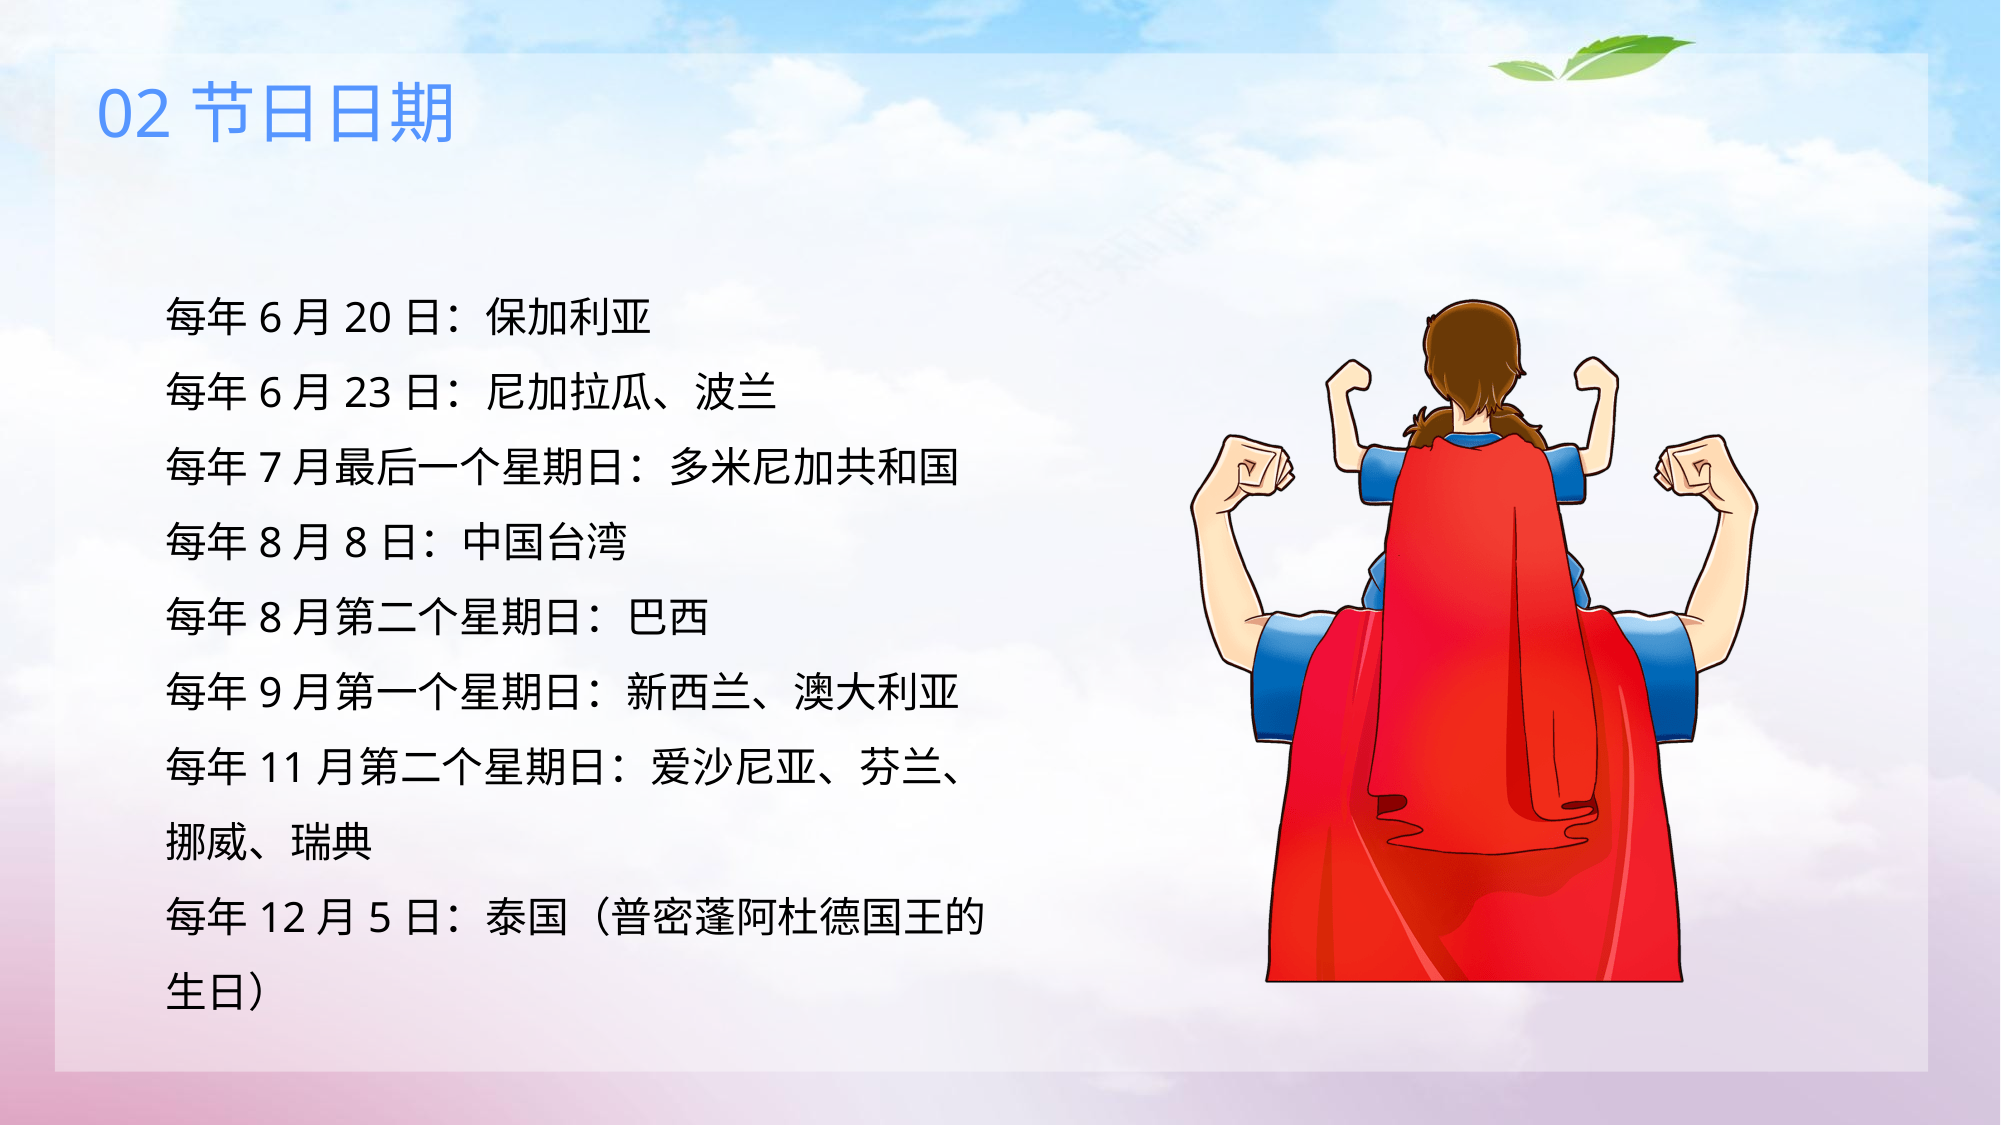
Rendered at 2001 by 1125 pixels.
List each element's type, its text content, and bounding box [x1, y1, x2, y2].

text_box 02节日日期 [81, 63, 471, 159]
text_box [54, 52, 1929, 1073]
text_box 每年6月20日：保加利亚 每年6月23日：尼加拉瓜、波兰 每年7月最后一个星期日：多米尼加共和国 每年8月8日：中国台湾 每年8月第二个星期日：巴西 每年9月第一个星期日：新西兰、澳大利亚 每年11月第二个星期日：爱沙尼亚、芬兰、挪威、瑞典 每年12月5日：泰国（普密蓬阿杜德国王的生日） [150, 258, 1020, 1098]
picture [0, 0, 2001, 1125]
